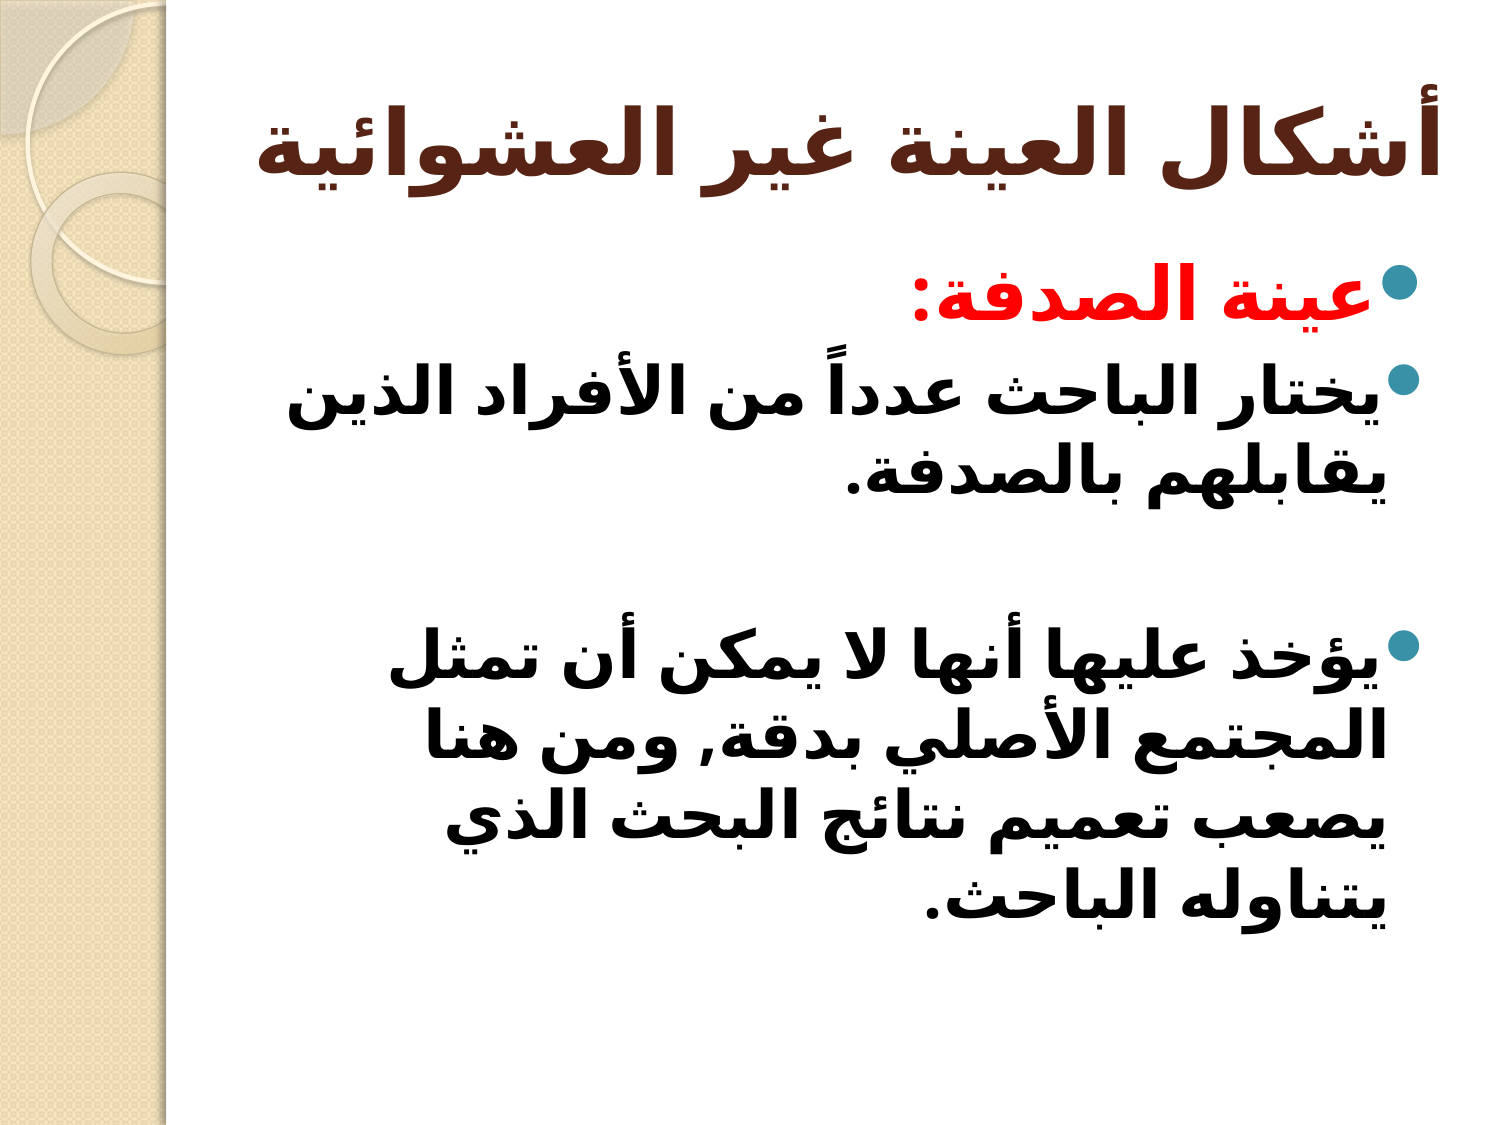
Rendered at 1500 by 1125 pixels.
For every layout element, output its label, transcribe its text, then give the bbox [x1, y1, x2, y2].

title أشكال العينة غير العشوائية [235, 45, 1466, 233]
list عينة الصدفة: يختار الباحث عدداً من الأفراد الذين يقابلهم بالصدفة. يؤخذ عليها أنها لا يمكن أن تمثل المجتمع الأصلي بدقة, ومن هنا يصعب تعميم نتائج البحث الذي يتناوله الباحث. [235, 237, 1466, 1025]
